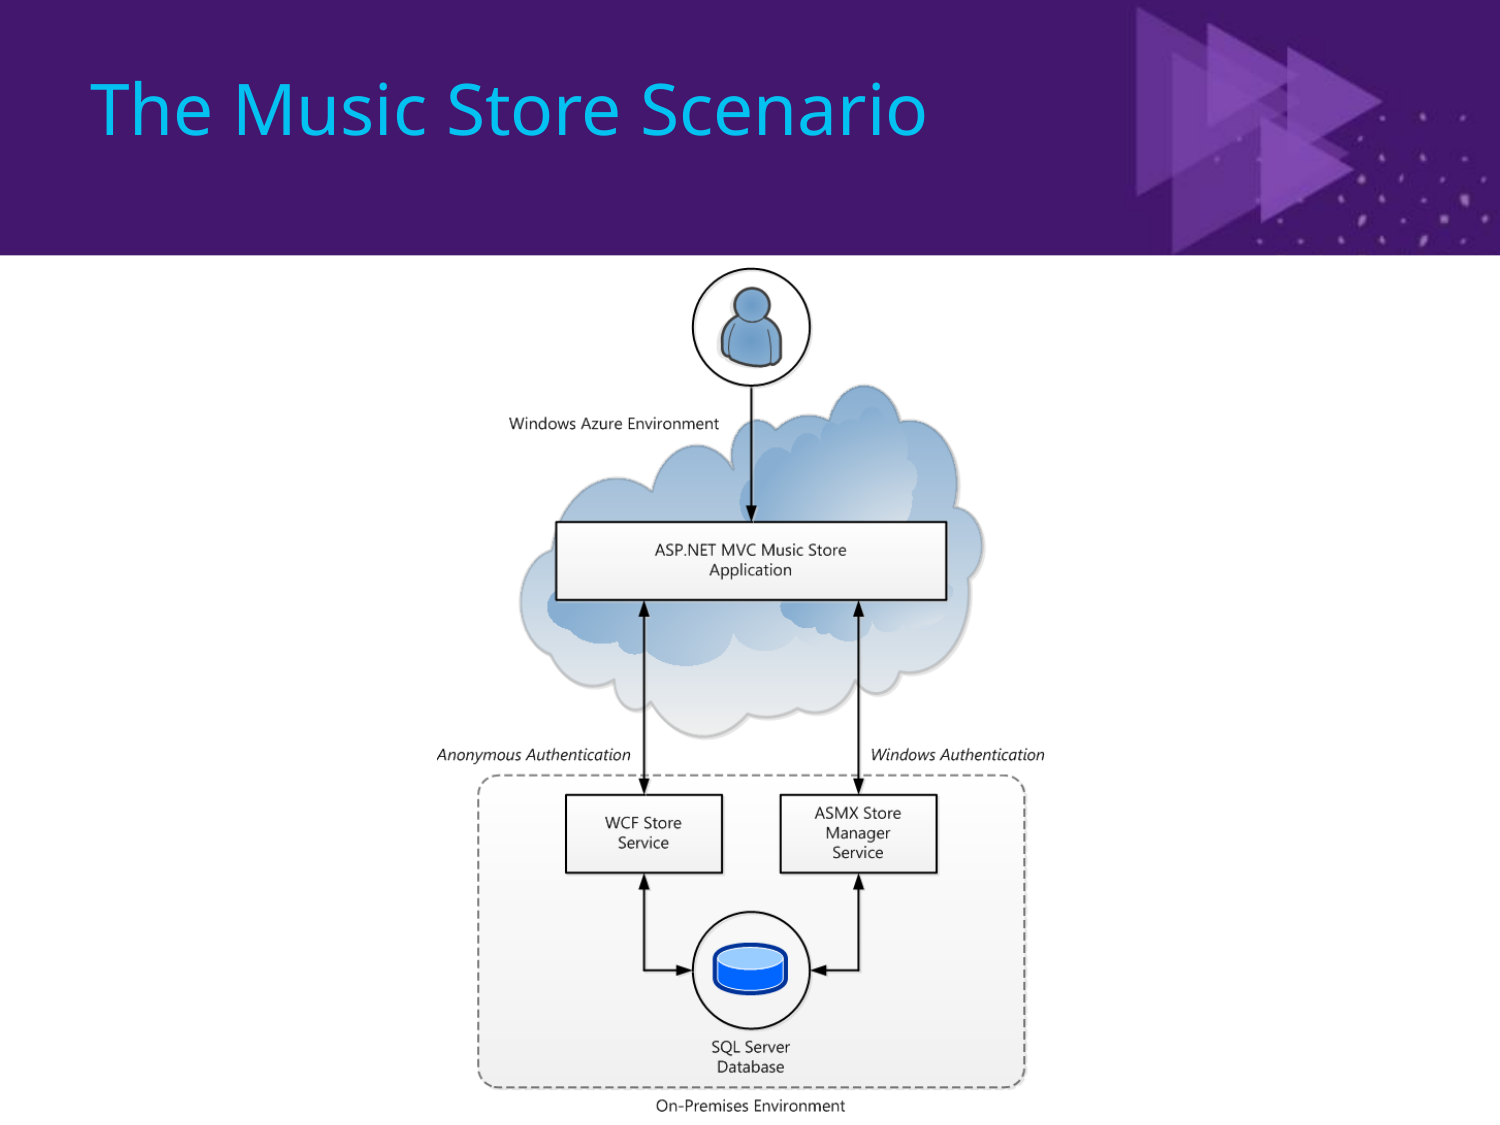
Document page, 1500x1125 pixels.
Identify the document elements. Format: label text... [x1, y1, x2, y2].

picture [436, 266, 1045, 1117]
title The Music Store Scenario [75, 56, 1425, 244]
picture [0, 0, 1500, 255]
